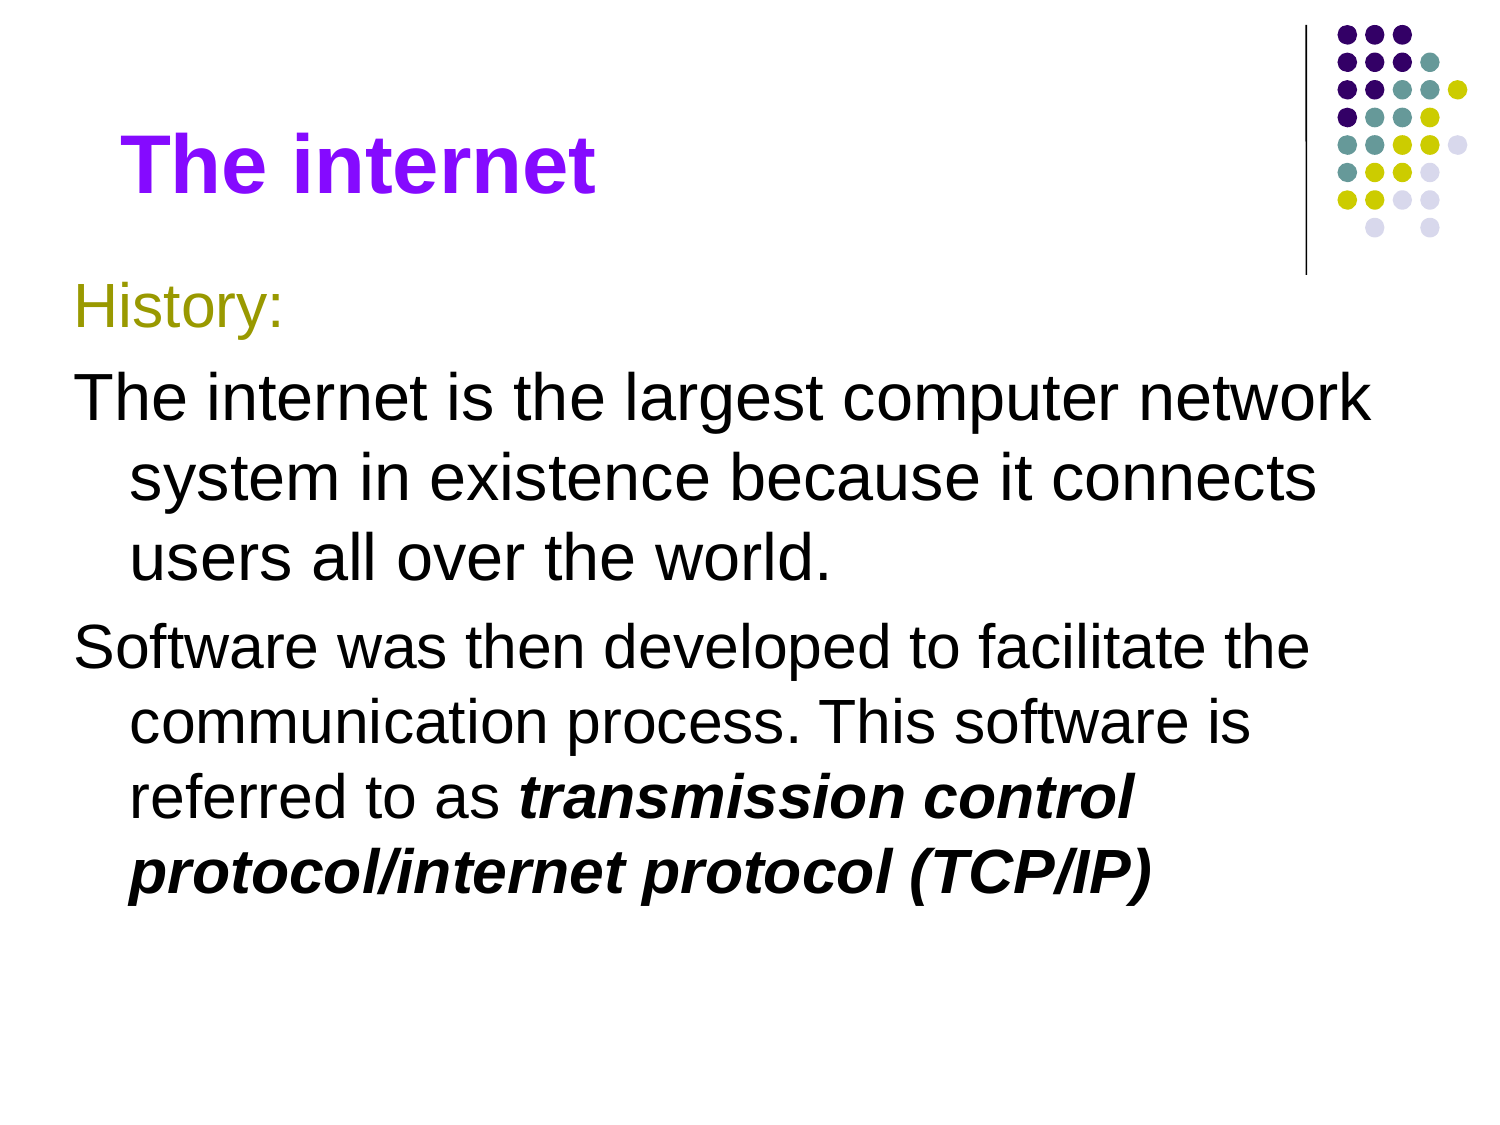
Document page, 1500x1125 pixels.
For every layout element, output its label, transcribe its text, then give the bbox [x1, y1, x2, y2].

list History: The internet is the largest computer network system in existence because it connects users all over the world. Software was then developed to facilitate the communication process. This software is referred to as transmission control protocol/internet protocol (TCP/IP) [58, 257, 1409, 982]
title The internet [105, 105, 1344, 257]
